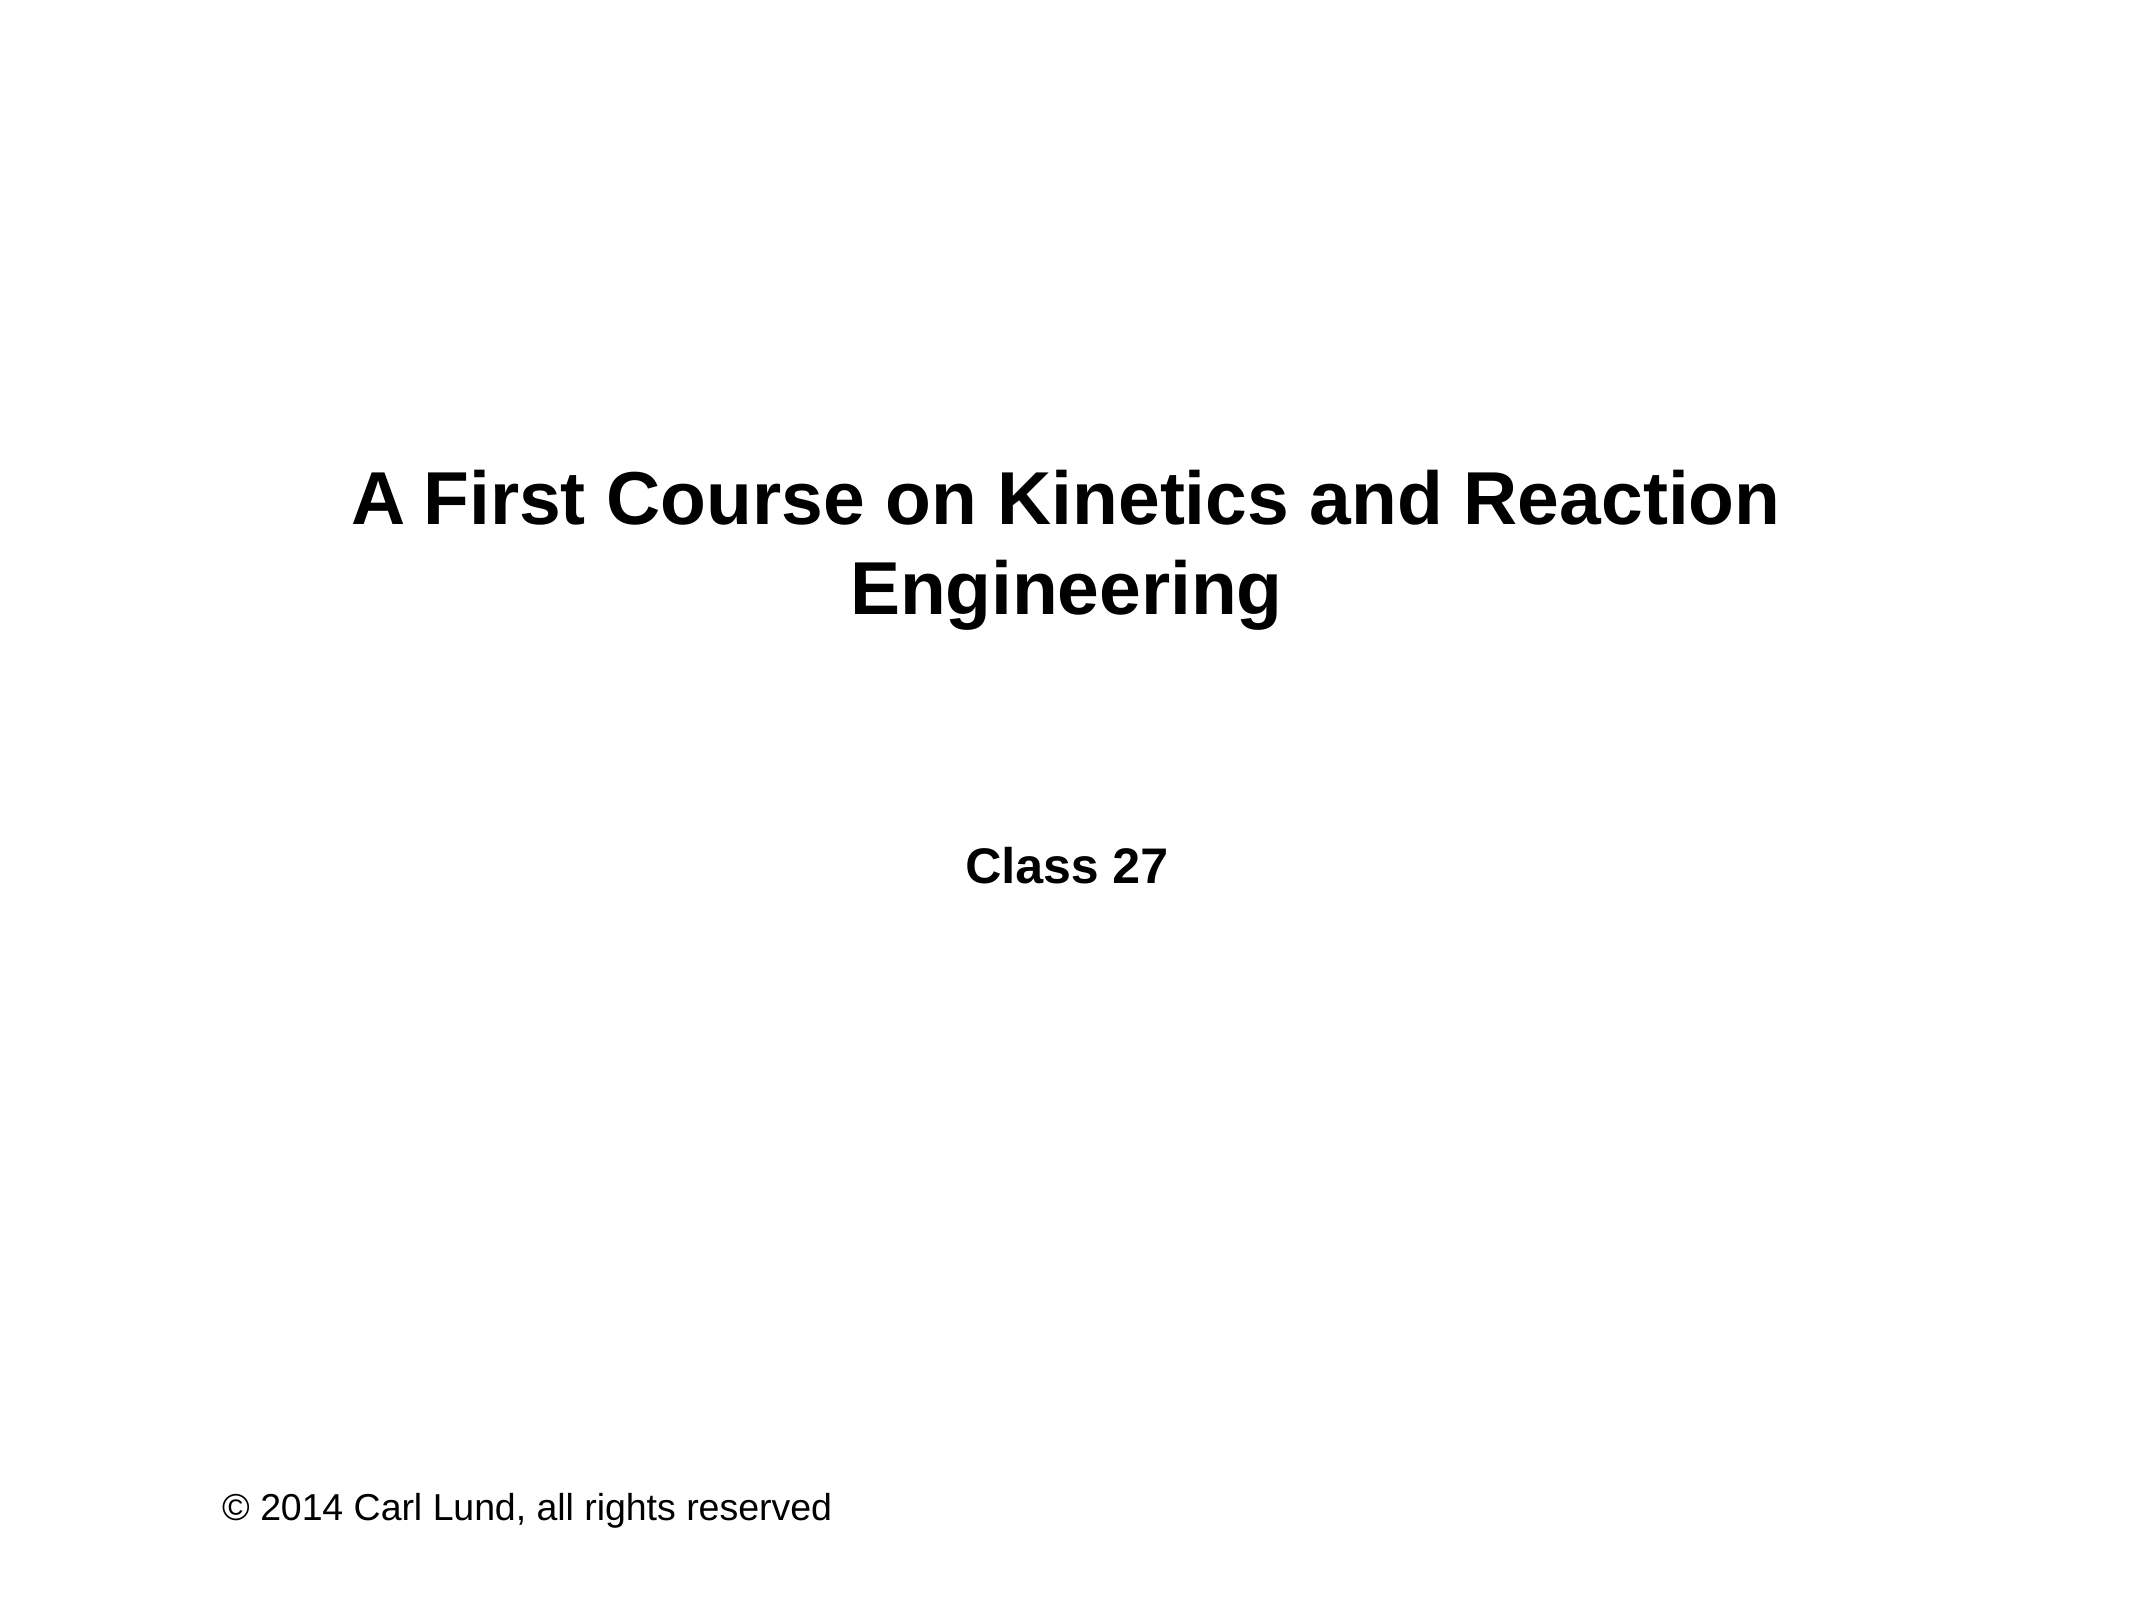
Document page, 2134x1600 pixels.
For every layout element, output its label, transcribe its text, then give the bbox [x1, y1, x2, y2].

list Class 27 [208, 825, 1925, 1461]
title A First Course on Kinetics and Reaction Engineering [208, 268, 1925, 811]
